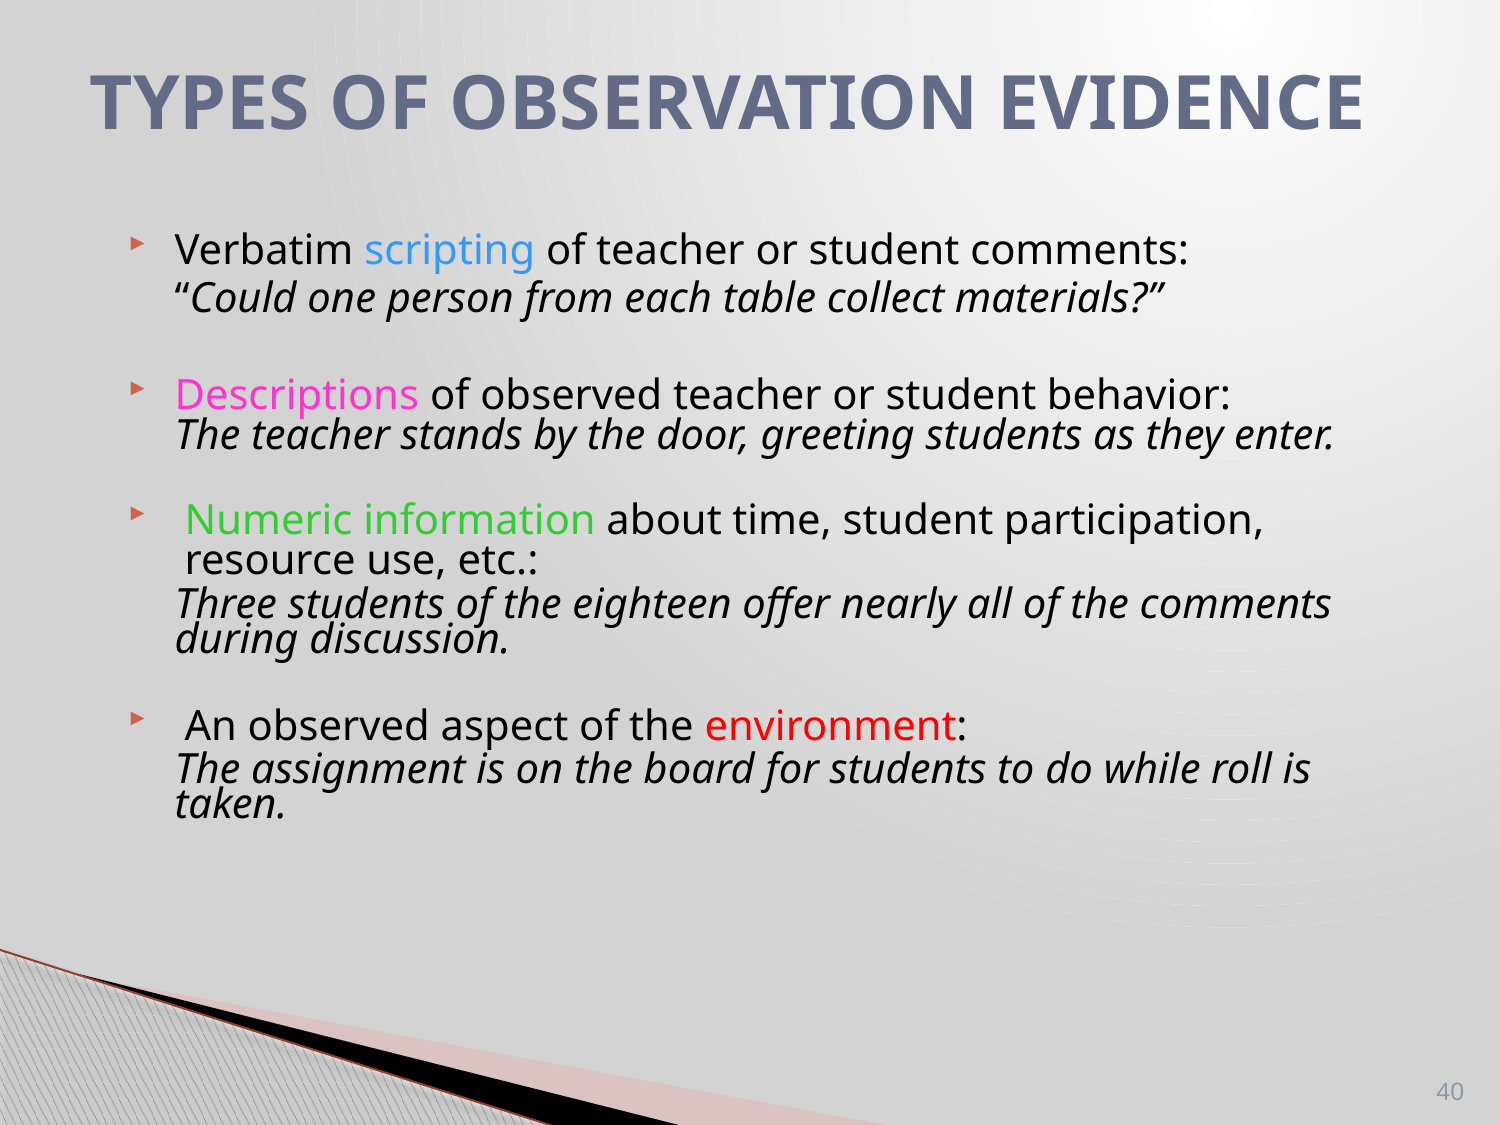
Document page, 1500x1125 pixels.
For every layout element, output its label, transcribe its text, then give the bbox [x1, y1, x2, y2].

list Verbatim scripting of teacher or student comments: “Could one person from each table collect materials?” Descriptions of observed teacher or student behavior: The teacher stands by the door, greeting students as they enter. Numeric information about time, student participation, resource use, etc.: Three students of the eighteen offer nearly all of the comments during discussion. An observed aspect of the environment: The assignment is on the board for students to do while roll is taken. [99, 224, 1425, 1075]
text_box 40 [1412, 1034, 1488, 1113]
title TYPES OF OBSERVATION EVIDENCE [75, 24, 1451, 175]
